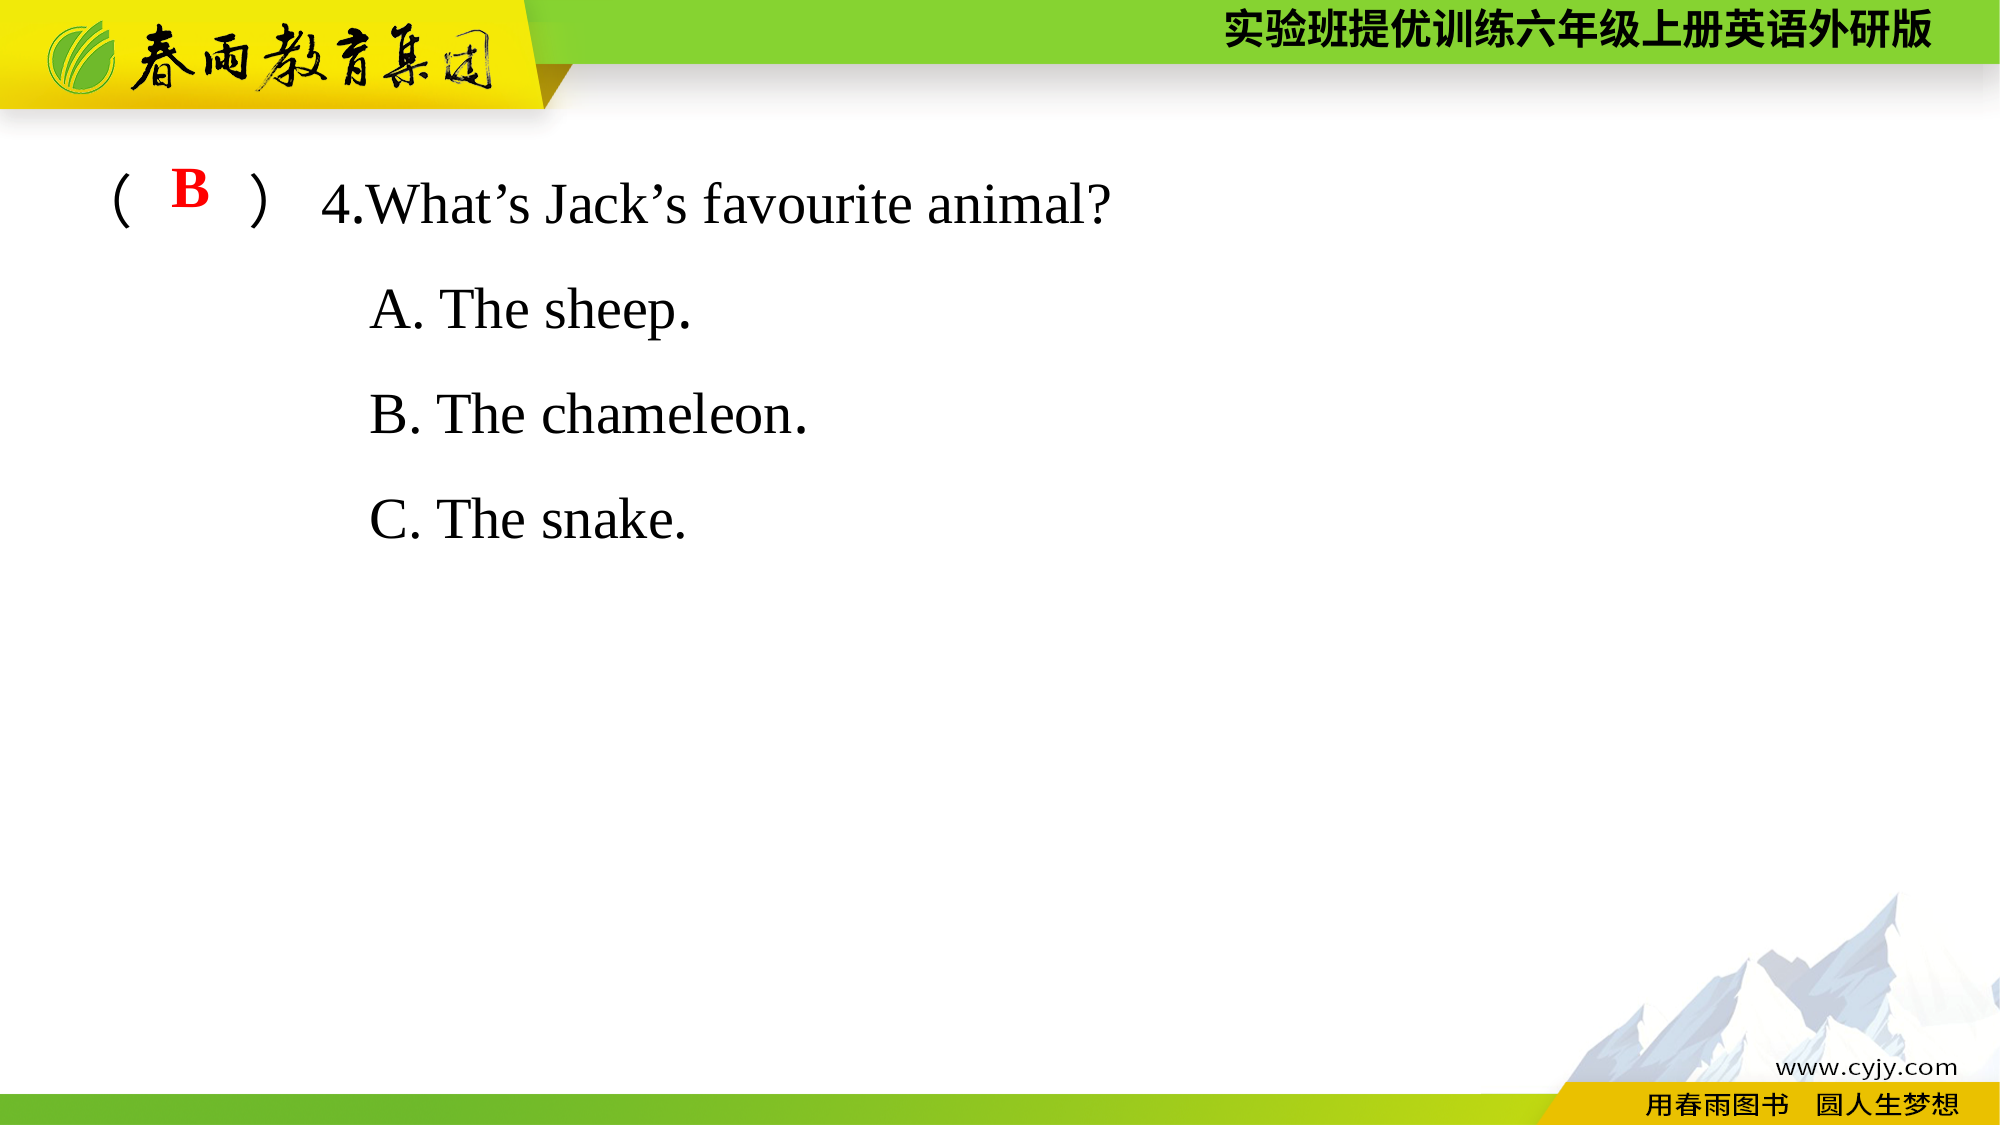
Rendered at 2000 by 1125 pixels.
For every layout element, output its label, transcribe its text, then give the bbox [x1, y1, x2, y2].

picture [0, 0, 2000, 1125]
text_box B [157, 141, 226, 227]
list （ ）4.What’s Jack’s favourite animal? A. The sheep. B. The chameleon. C. The snake. [59, 122, 1944, 549]
